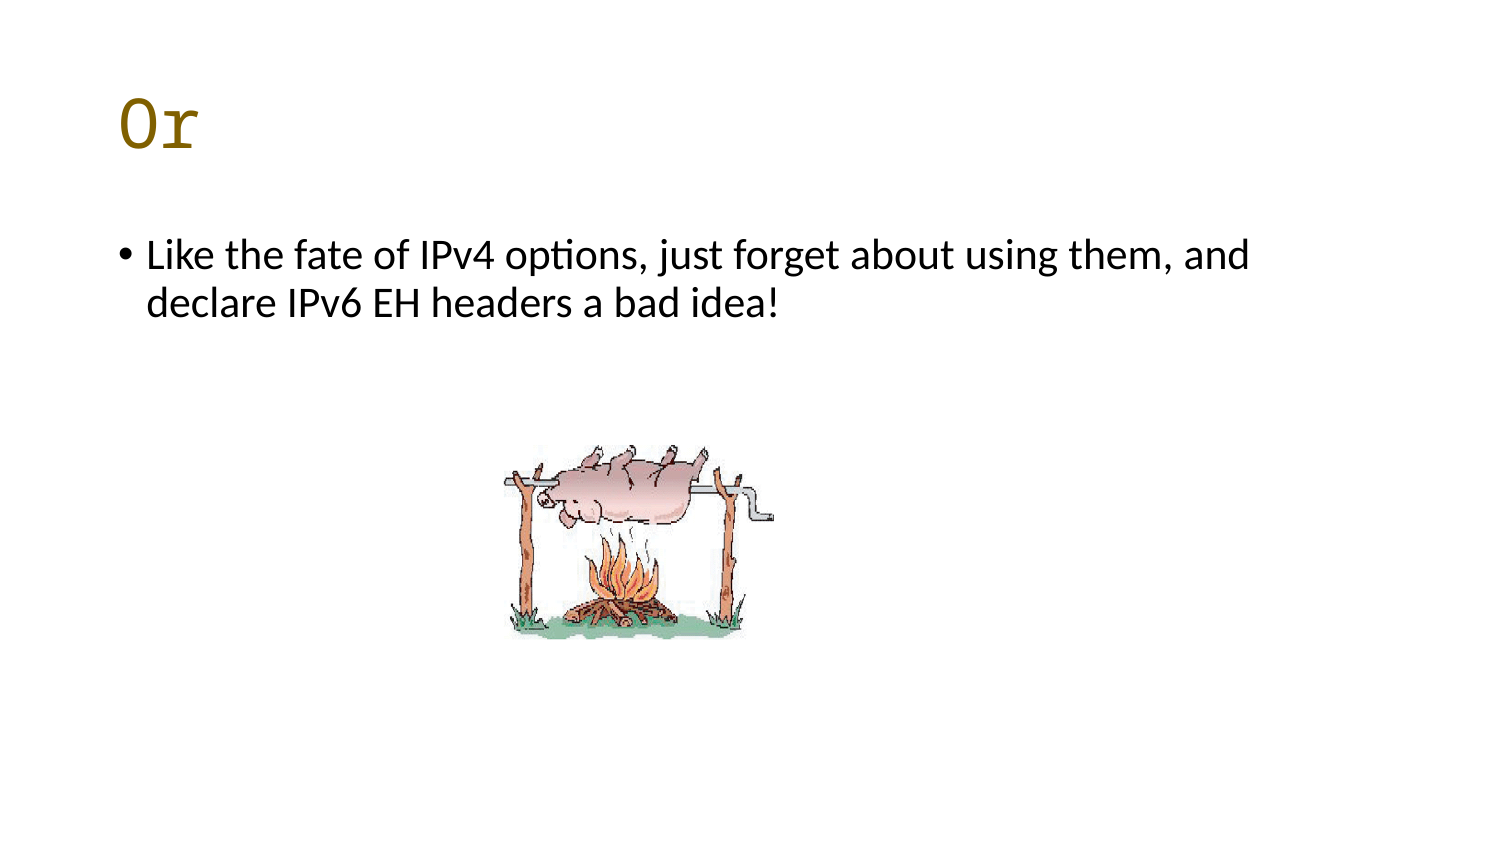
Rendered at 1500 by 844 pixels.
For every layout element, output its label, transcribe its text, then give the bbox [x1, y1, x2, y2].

title Or [103, 44, 1397, 208]
picture [502, 384, 774, 702]
list Like the fate of IPv4 options, just forget about using them, and declare IPv6 EH headers a bad idea! [103, 224, 1397, 760]
